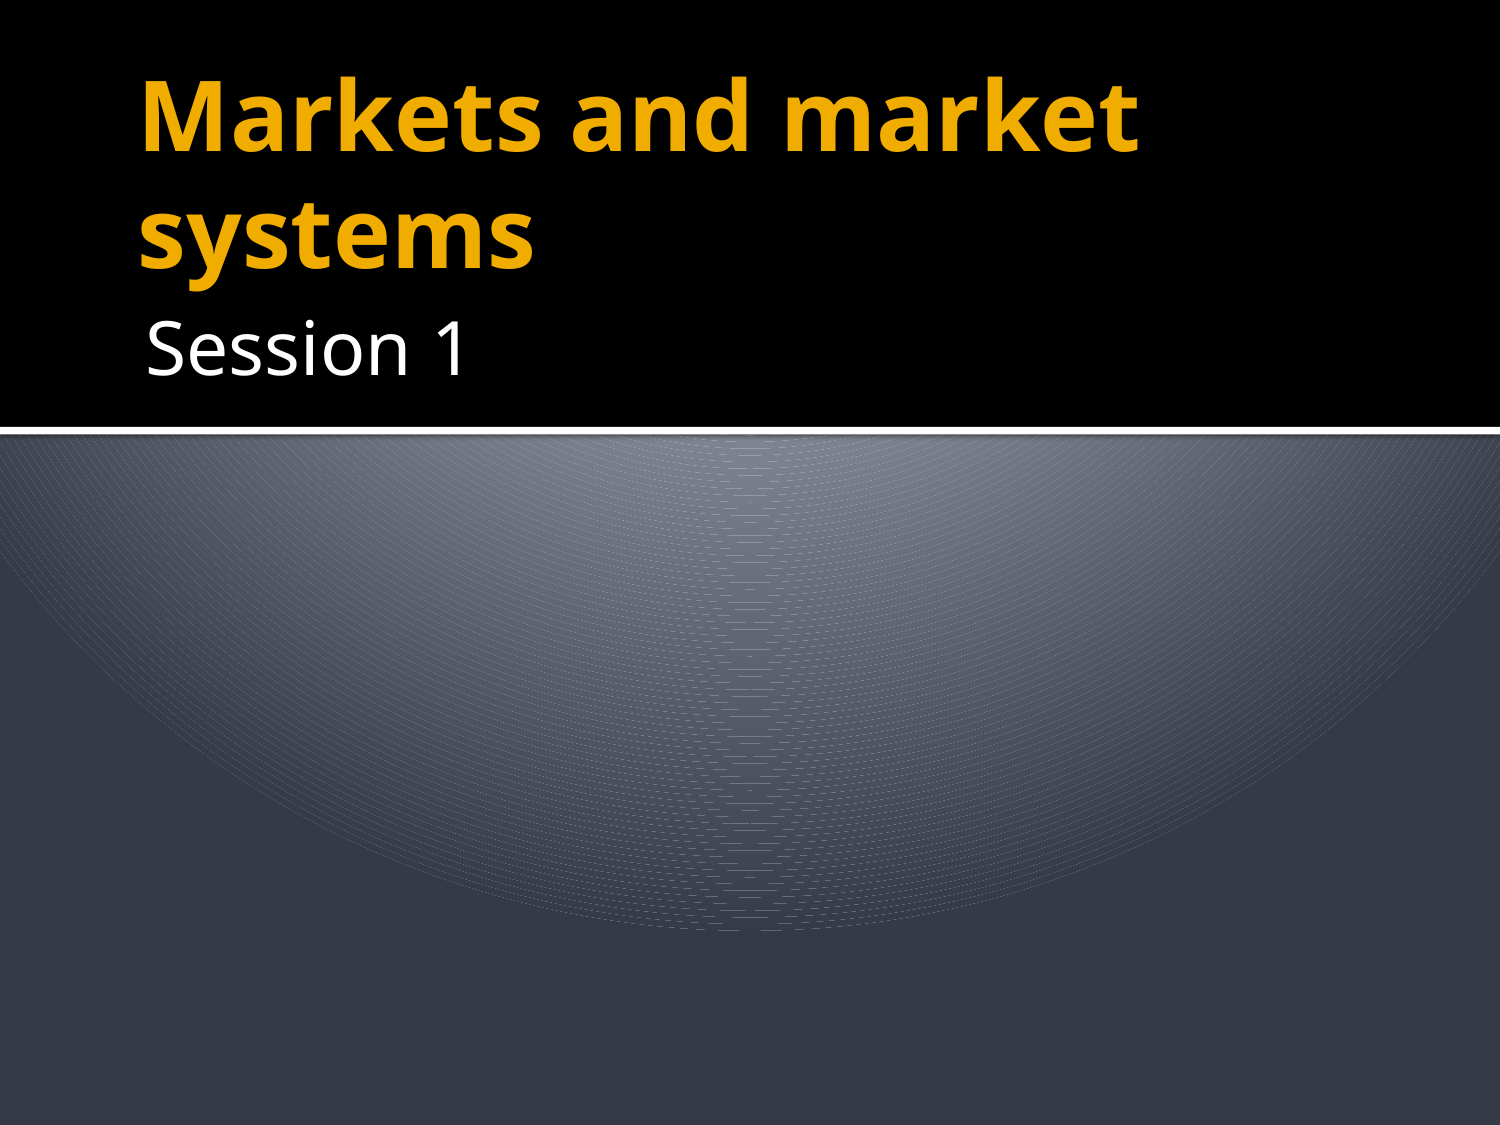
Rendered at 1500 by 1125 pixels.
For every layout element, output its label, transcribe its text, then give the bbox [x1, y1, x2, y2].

title Markets and market systems [123, 19, 1438, 288]
list Session 1 [121, 299, 1438, 413]
